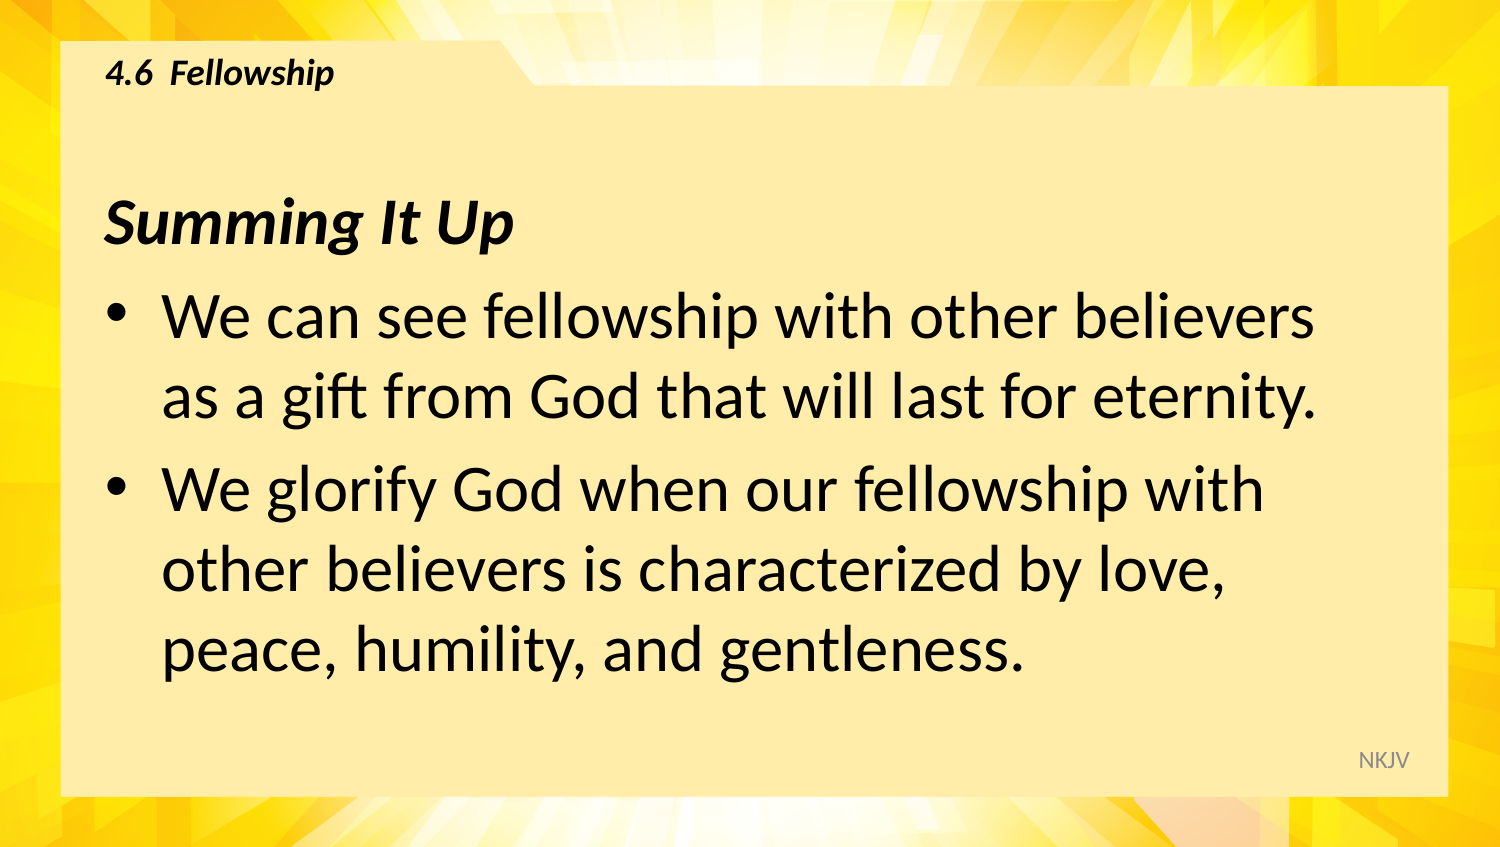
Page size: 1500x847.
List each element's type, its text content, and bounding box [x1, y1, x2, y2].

picture [0, 0, 1500, 847]
list Summing It Up We can see fellowship with other believers as a gift from God that will last for eternity. We glorify God when our fellowship with other believers is characterized by love, peace, humility, and gentleness. [89, 141, 1403, 722]
footer NKJV [950, 736, 1425, 782]
title 4.6 Fellowship [89, 33, 1420, 108]
